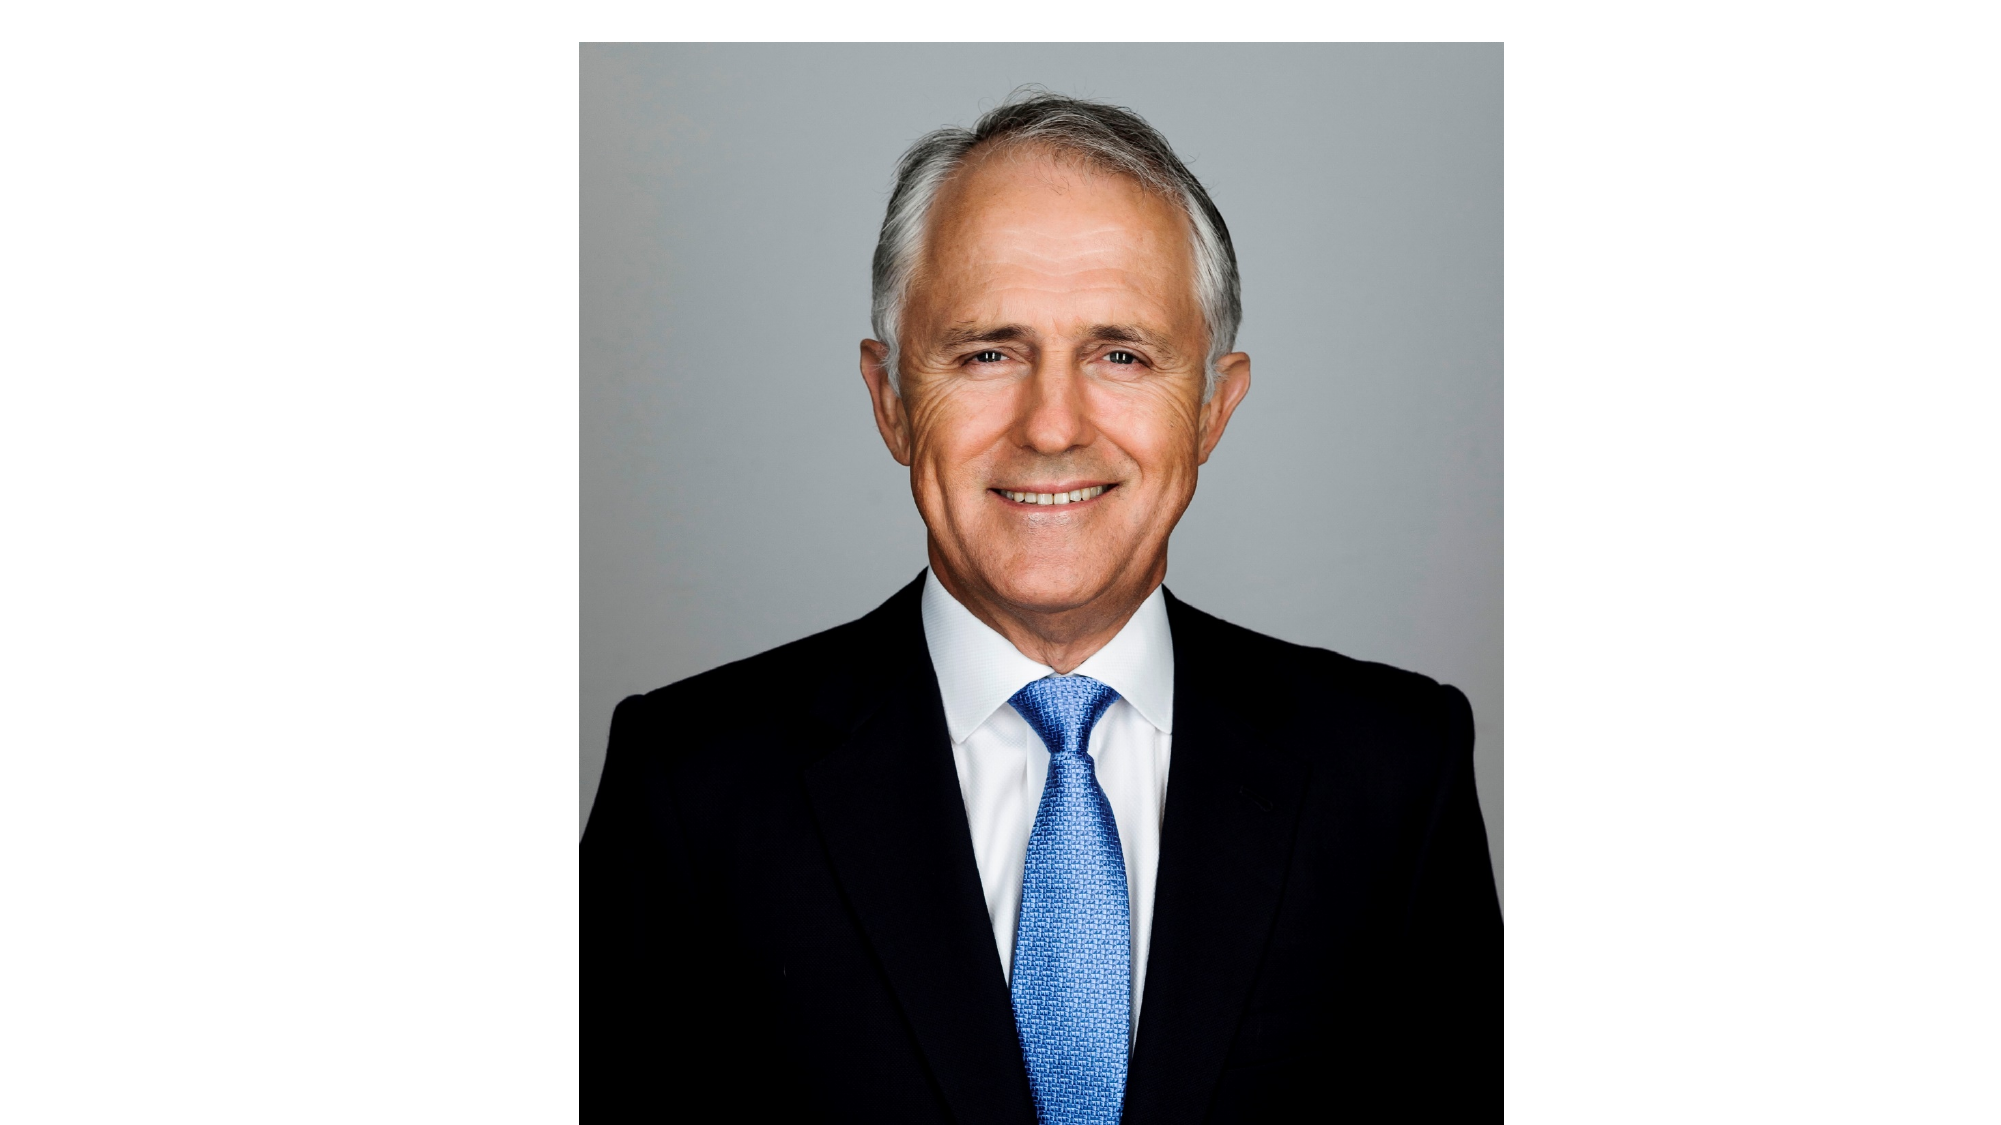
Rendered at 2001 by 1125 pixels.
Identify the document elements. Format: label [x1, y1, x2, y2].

list [579, 42, 1504, 1125]
